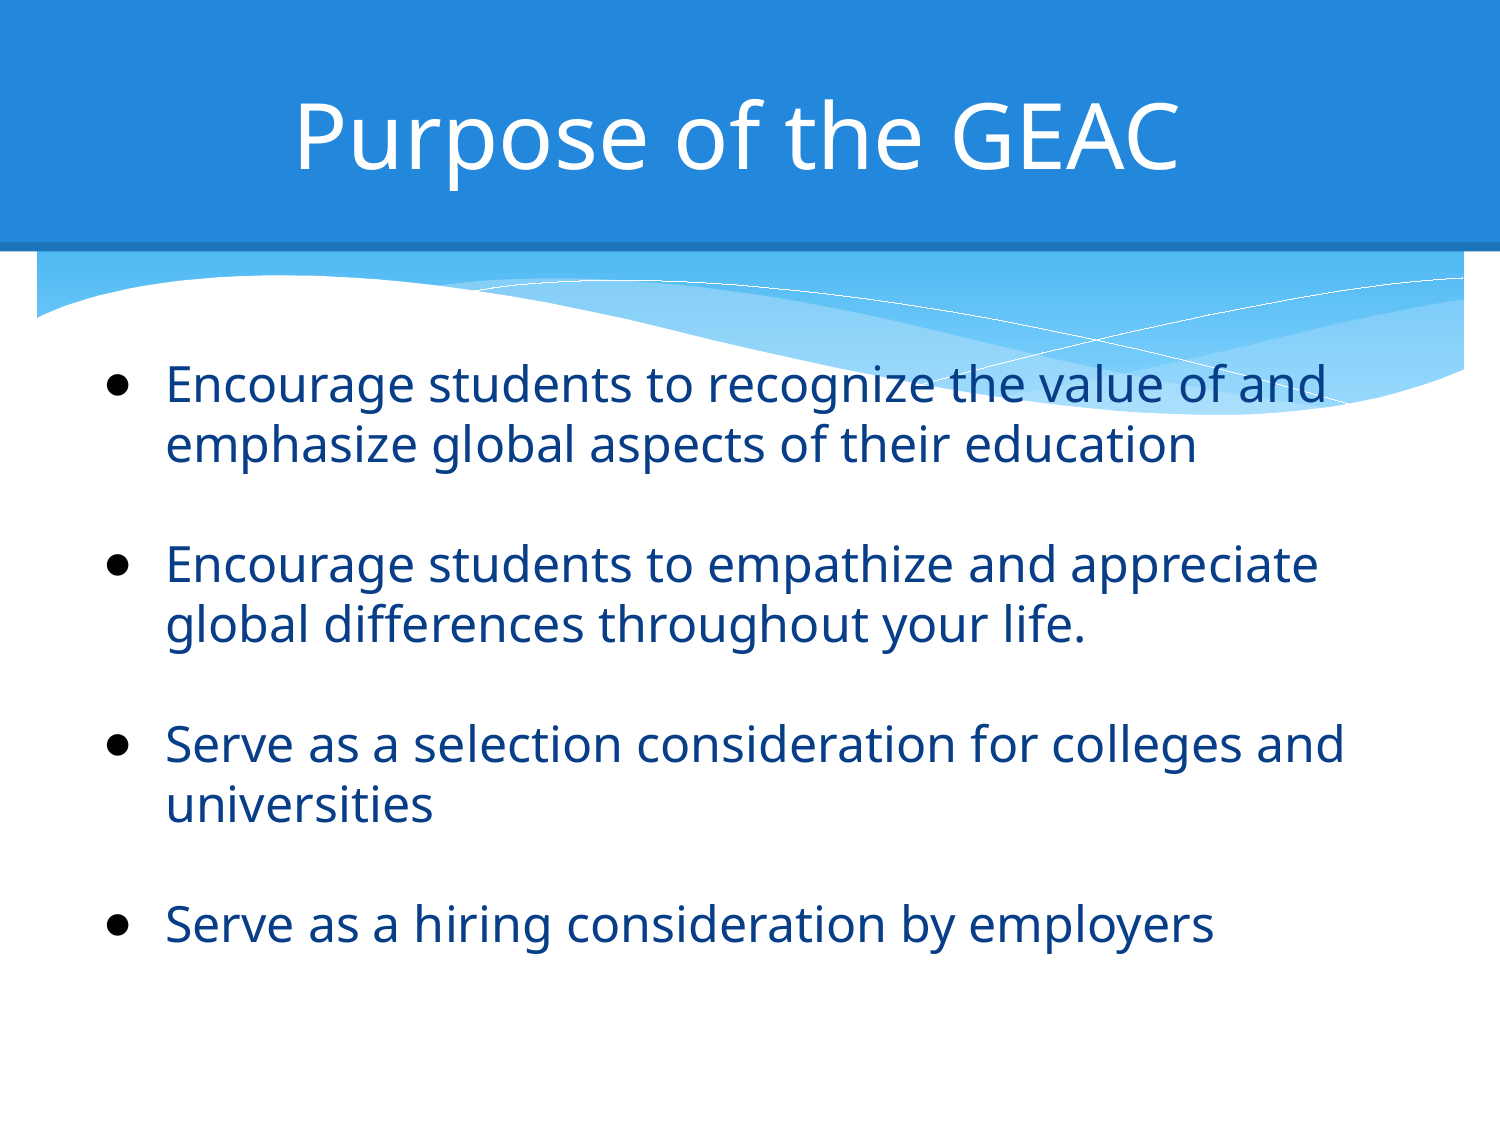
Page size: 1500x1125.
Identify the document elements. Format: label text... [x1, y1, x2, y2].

list Encourage students to recognize the value of and emphasize global aspects of their education Encourage students to empathize and appreciate global differences throughout your life. Serve as a selection consideration for colleges and universities Serve as a hiring consideration by employers [75, 337, 1425, 949]
title Purpose of the GEAC [62, 62, 1413, 204]
